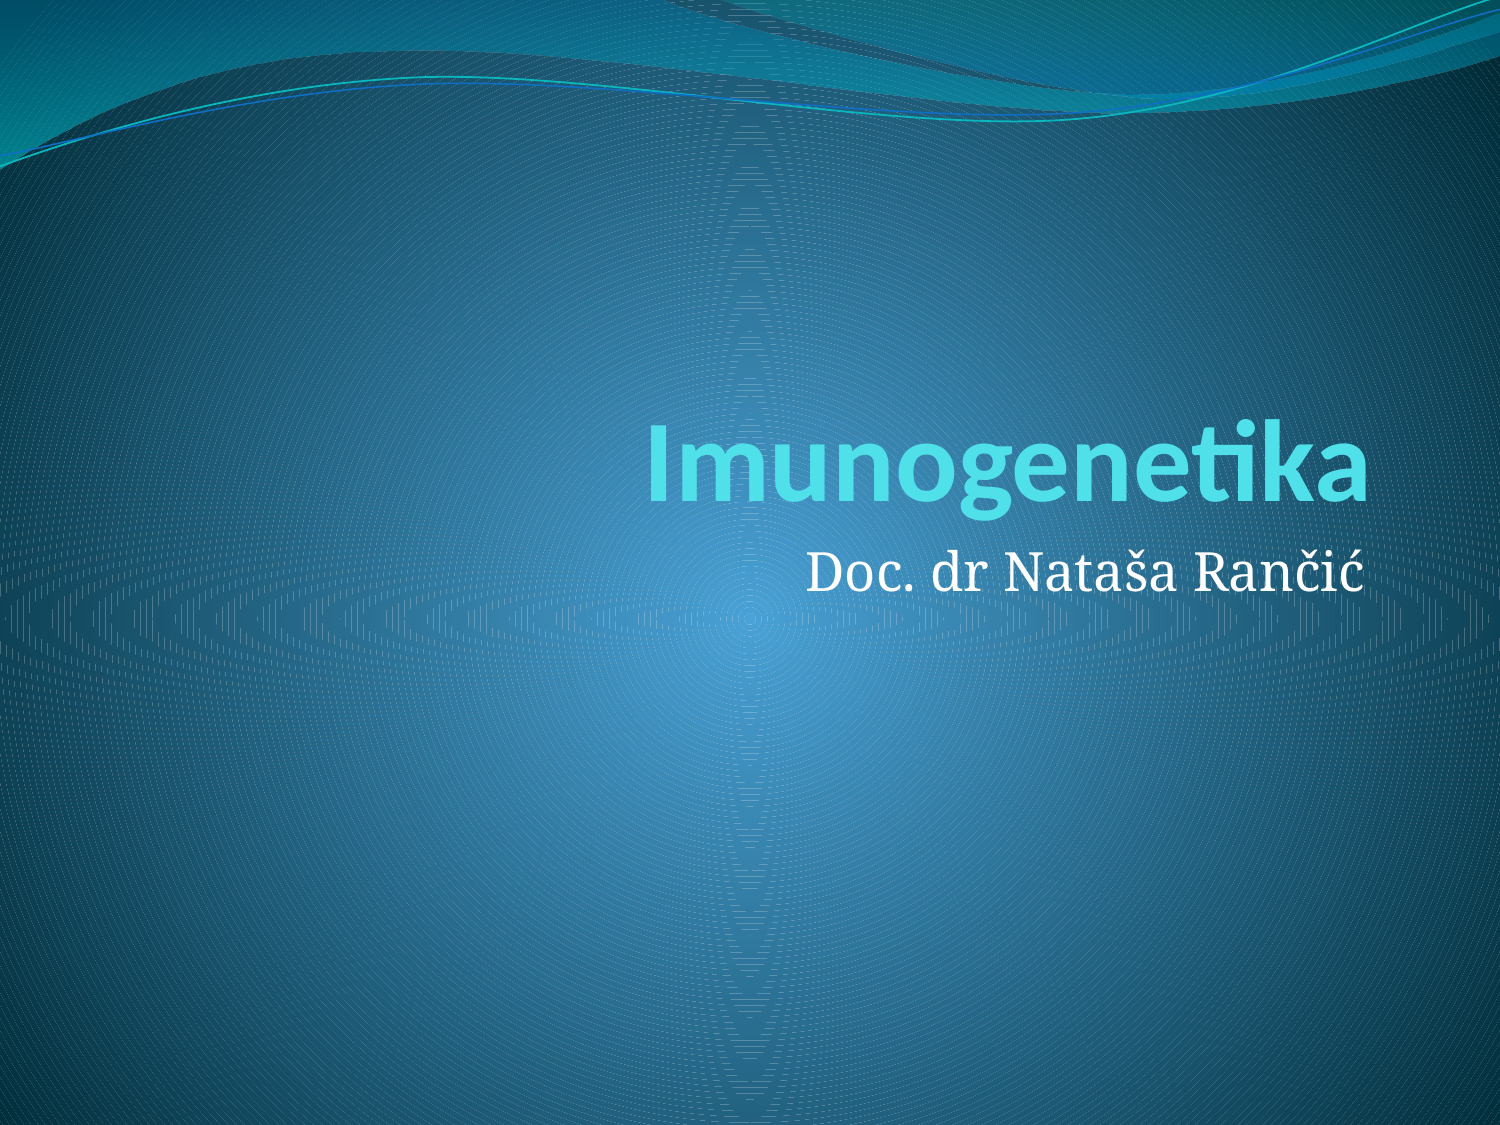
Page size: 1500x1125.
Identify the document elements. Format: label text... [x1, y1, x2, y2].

title Imunogenetika [87, 224, 1376, 525]
subtitle Doc. dr Nataša Rančić [87, 529, 1376, 818]
